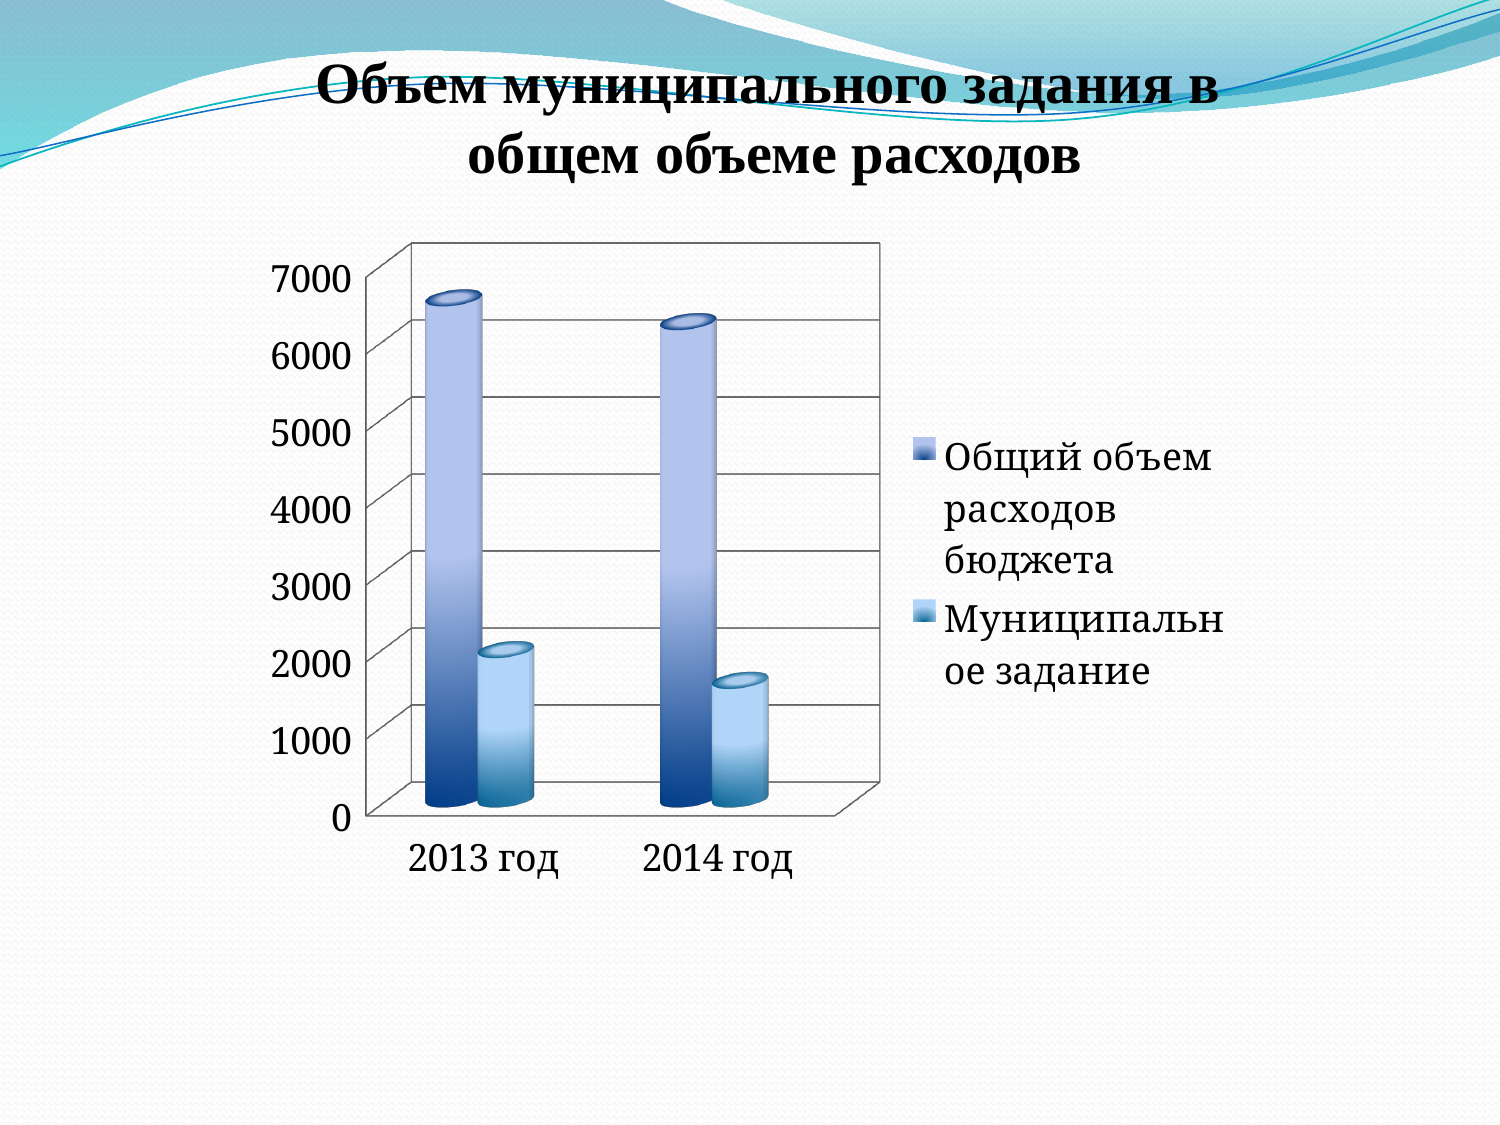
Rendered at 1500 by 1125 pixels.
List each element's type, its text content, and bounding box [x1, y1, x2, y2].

chart [249, 228, 1251, 897]
text_box Объем муниципального задания в общем объеме расходов [99, 37, 1450, 225]
